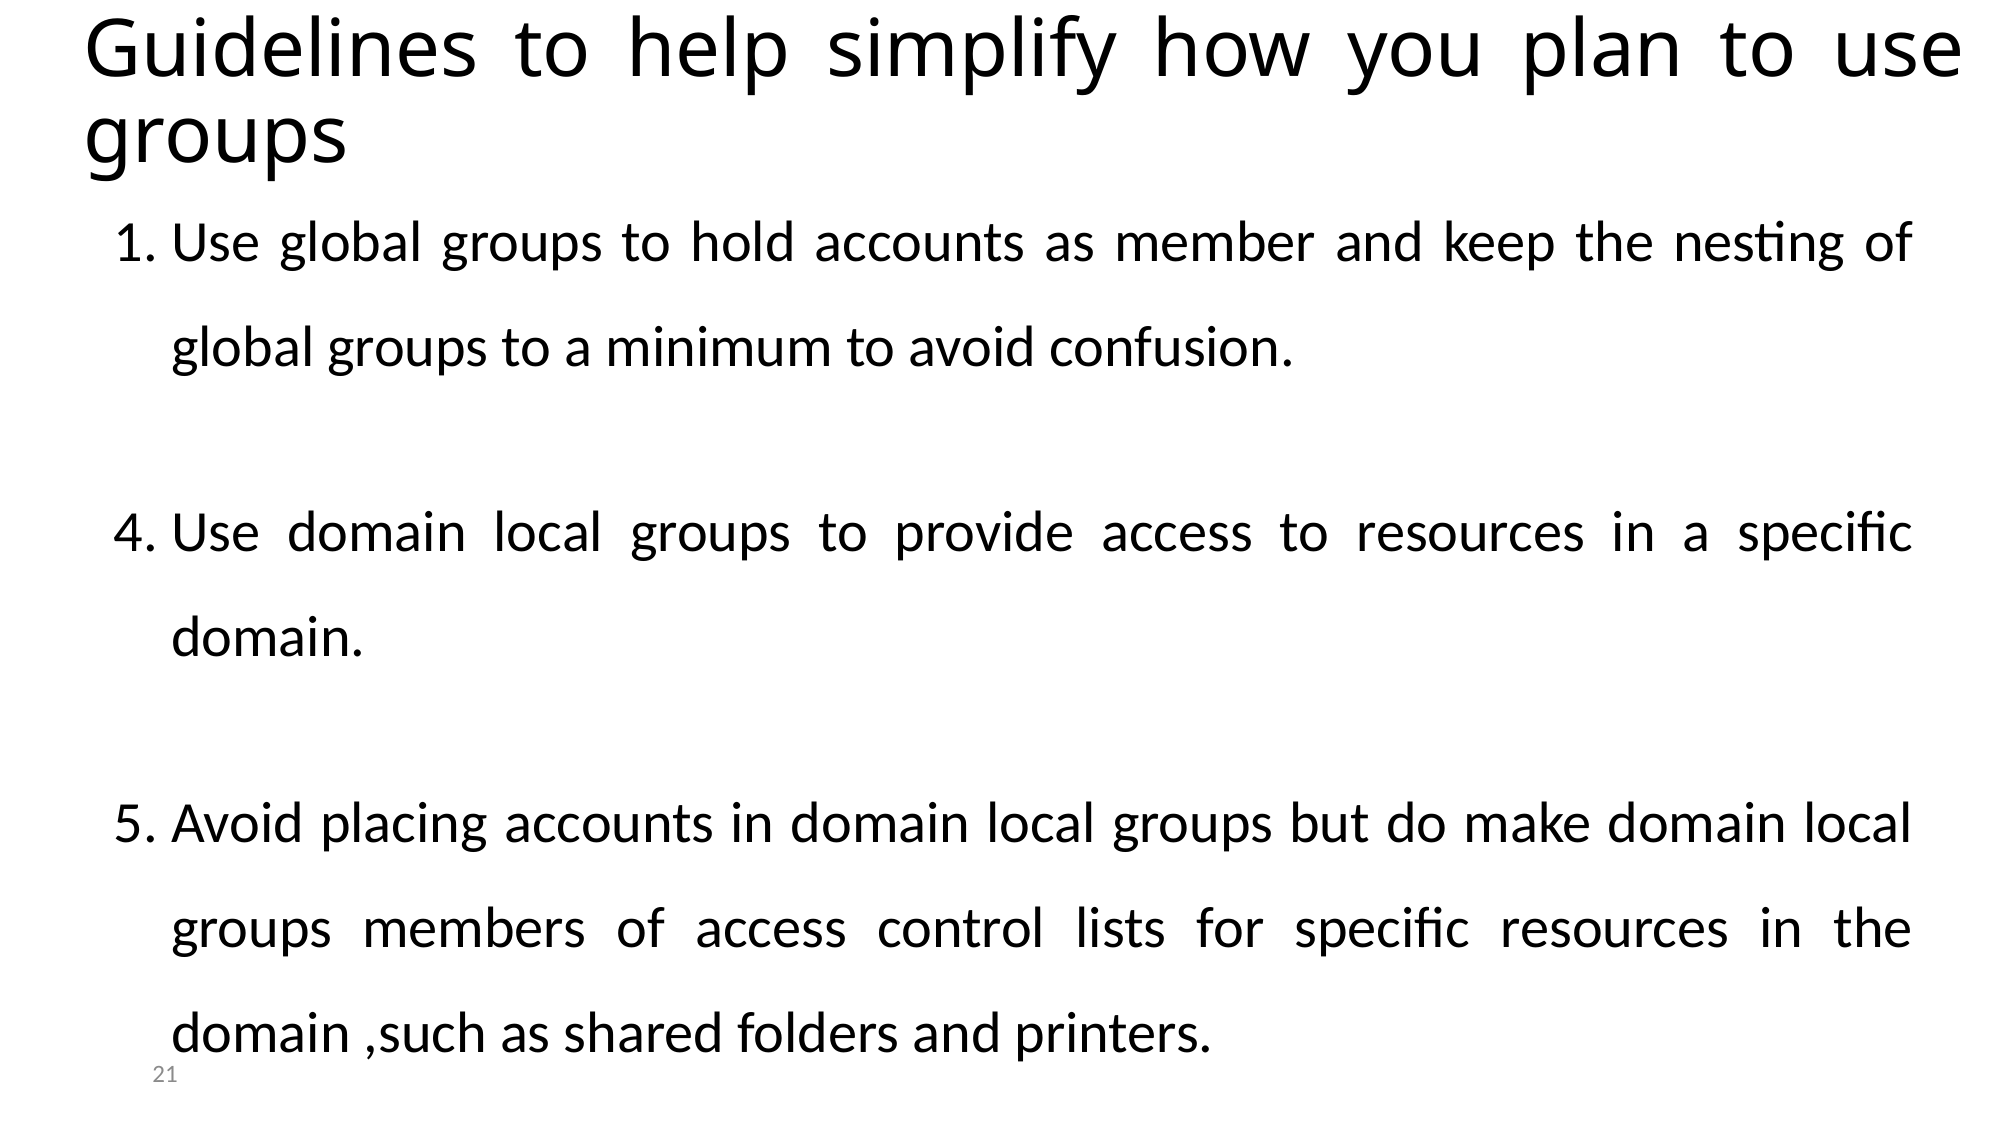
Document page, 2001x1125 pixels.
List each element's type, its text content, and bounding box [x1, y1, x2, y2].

slide_number 21 [137, 1043, 588, 1103]
list Use global groups to hold accounts as member and keep the nesting of global groups to a minimum to avoid confusion. Use domain local groups to provide access to resources in a specific domain. Avoid placing accounts in domain local groups but do make domain local groups members of access control lists for specific resources in the domain ,such as shared folders and printers. [83, 160, 1930, 1043]
title Guidelines to help simplify how you plan to use groups [68, 0, 1982, 187]
